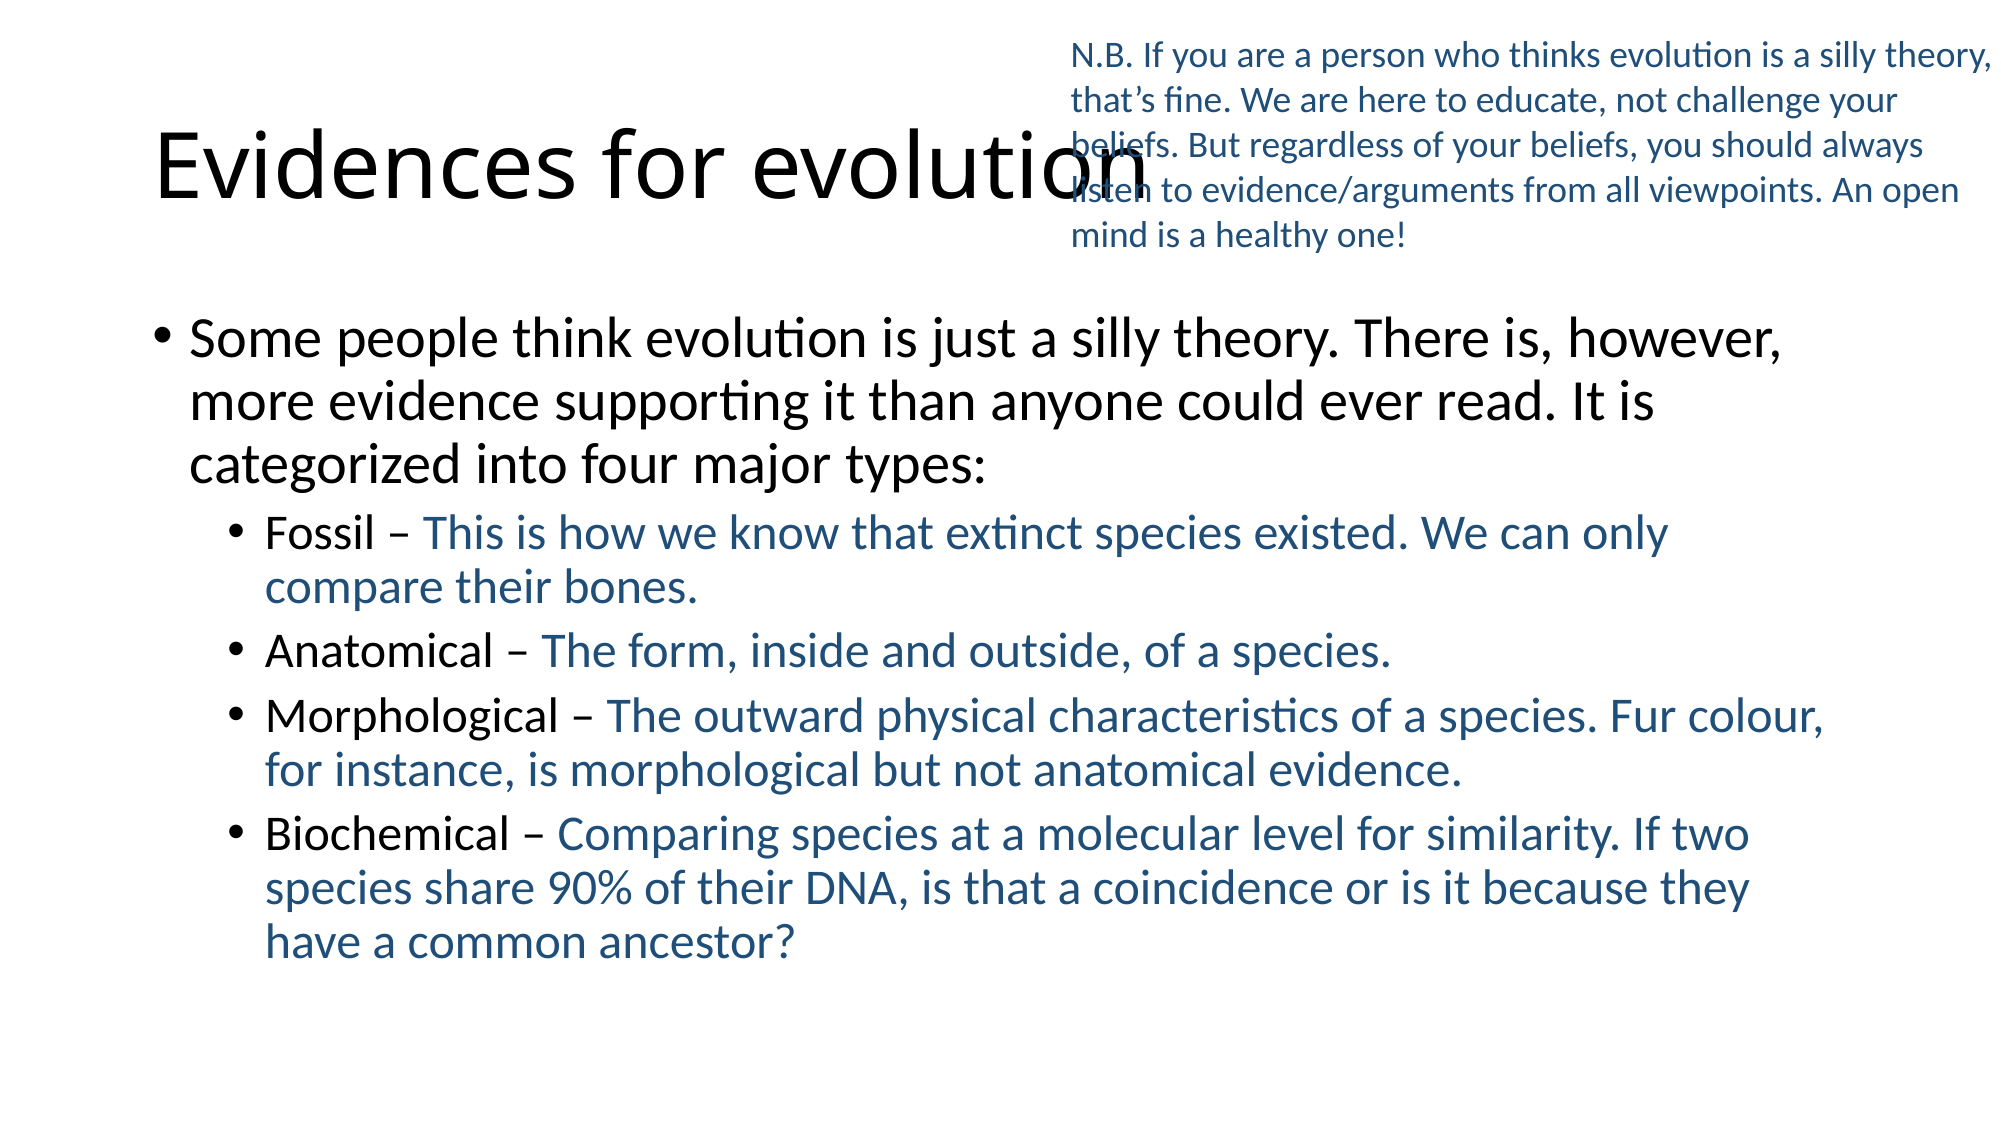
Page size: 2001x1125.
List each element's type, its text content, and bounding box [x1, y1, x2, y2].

text_box N.B. If you are a person who thinks evolution is a silly theory, that’s fine. We are here to educate, not challenge your beliefs. But regardless of your beliefs, you should always listen to evidence/arguments from all viewpoints. An open mind is a healthy one! [1055, 22, 2000, 263]
title Evidences for evolution [137, 59, 1863, 278]
list Some people think evolution is just a silly theory. There is, however, more evidence supporting it than anyone could ever read. It is categorized into four major types: Fossil – This is how we know that extinct species existed. We can only compare their bones. Anatomical – The form, inside and outside, of a species. Morphological – The outward physical characteristics of a species. Fur colour, for instance, is morphological but not anatomical evidence. Biochemical – Comparing species at a molecular level for similarity. If two species share 90% of their DNA, is that a coincidence or is it because they have a common ancestor? [137, 299, 1863, 1014]
